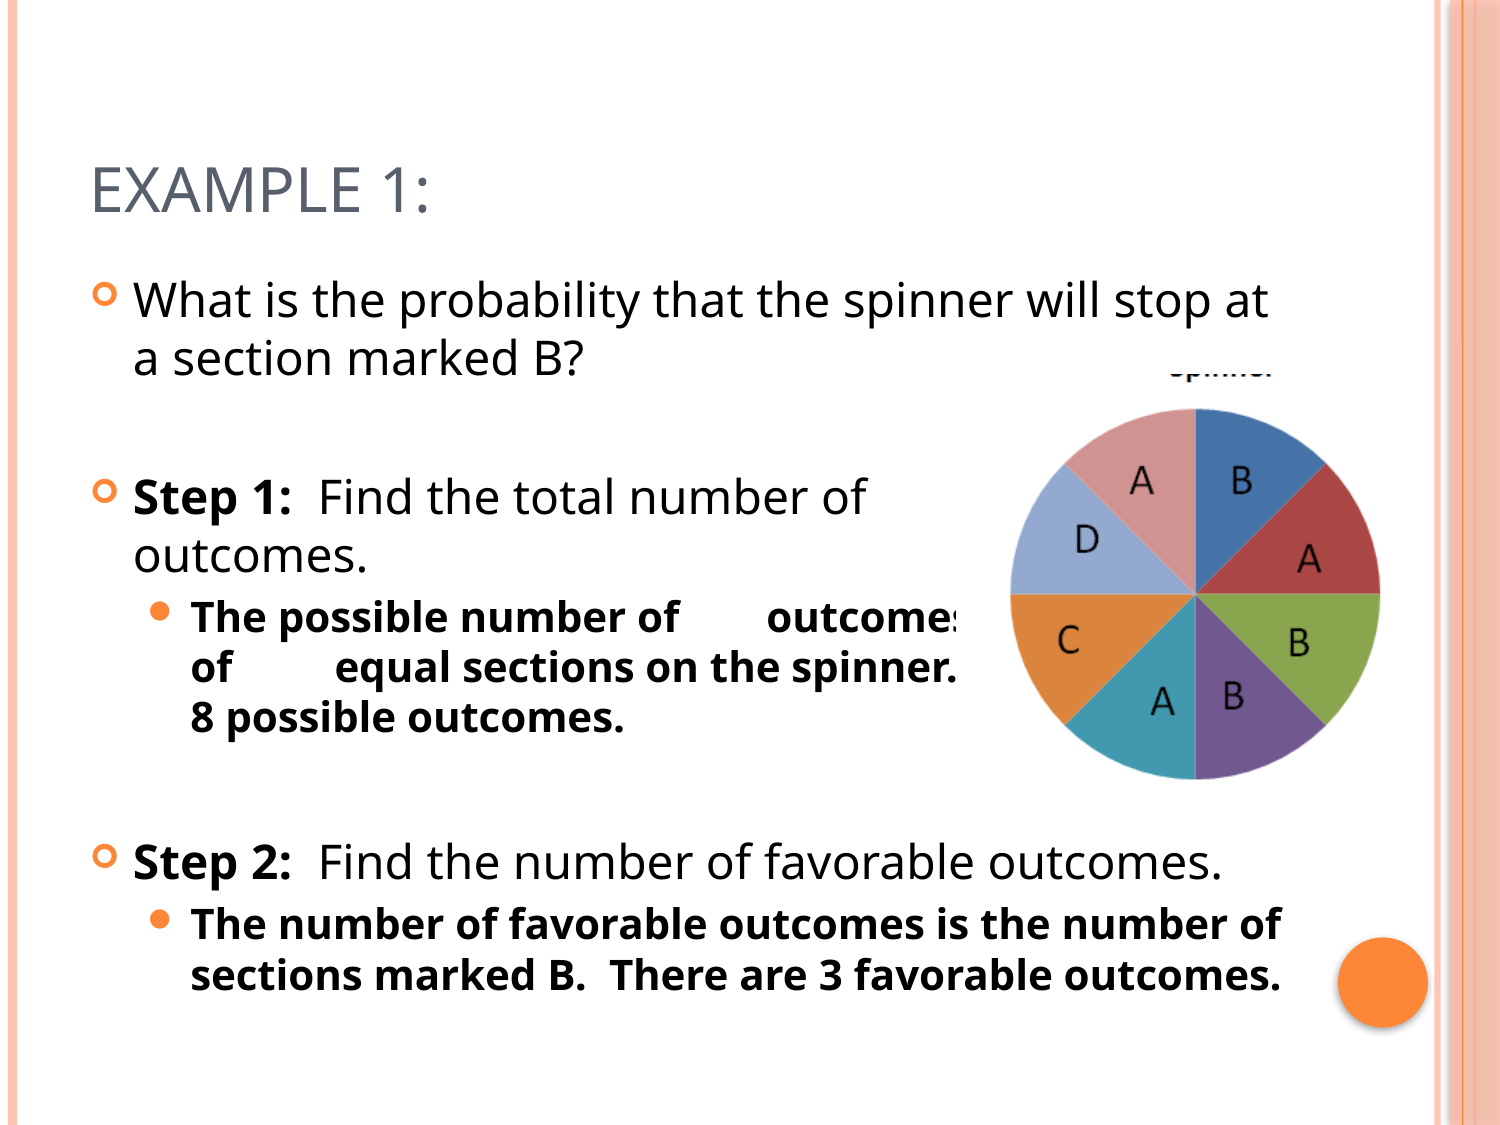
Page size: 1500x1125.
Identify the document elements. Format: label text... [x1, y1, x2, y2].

list What is the probability that the spinner will stop at a section marked B? Step 1: Find the total number of possible outcomes. The possible number of outcomes is the number of equal sections on the spinner. There are 8 possible outcomes. Step 2: Find the number of favorable outcomes. The number of favorable outcomes is the number of sections marked B. There are 3 favorable outcomes. [75, 262, 1300, 1062]
picture [956, 374, 1426, 788]
title Example 1: [75, 45, 1300, 233]
